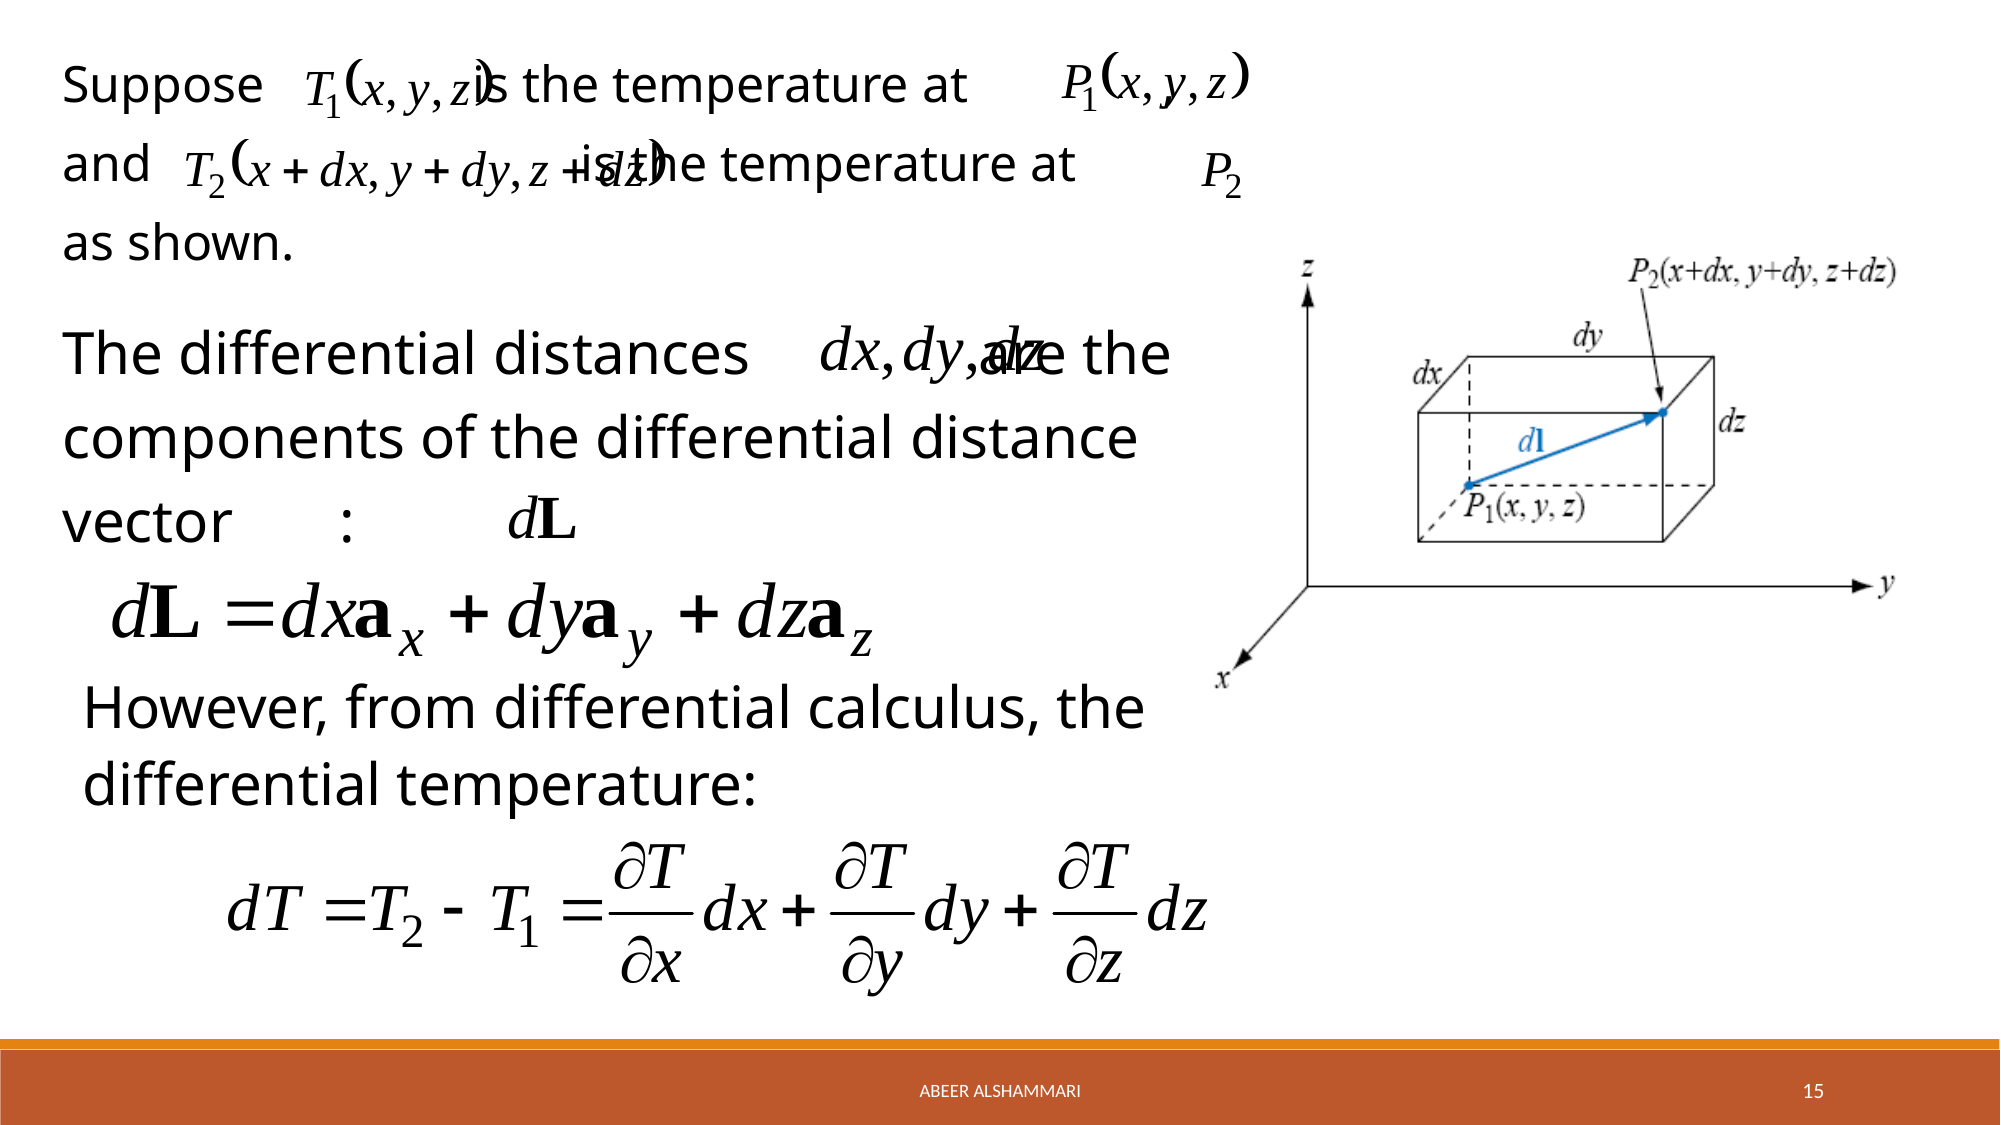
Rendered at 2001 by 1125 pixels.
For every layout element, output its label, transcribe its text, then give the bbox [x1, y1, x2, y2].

text_box However, from differential calculus, the differential temperature: [67, 656, 1268, 825]
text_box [217, 824, 1220, 1008]
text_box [1053, 51, 1252, 122]
slide_number 15 [1624, 1059, 1840, 1120]
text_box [299, 58, 495, 128]
text_box Suppose is the temperature at , and is the temperature at as shown. [47, 52, 1323, 279]
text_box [499, 485, 588, 553]
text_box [810, 315, 1055, 399]
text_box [179, 138, 669, 208]
text_box The differential distances are the components of the differential distance vector : [47, 294, 1190, 562]
picture [1193, 225, 1908, 701]
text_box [99, 563, 888, 683]
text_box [1193, 138, 1252, 208]
footer Abeer Alshammari [604, 1059, 1396, 1120]
